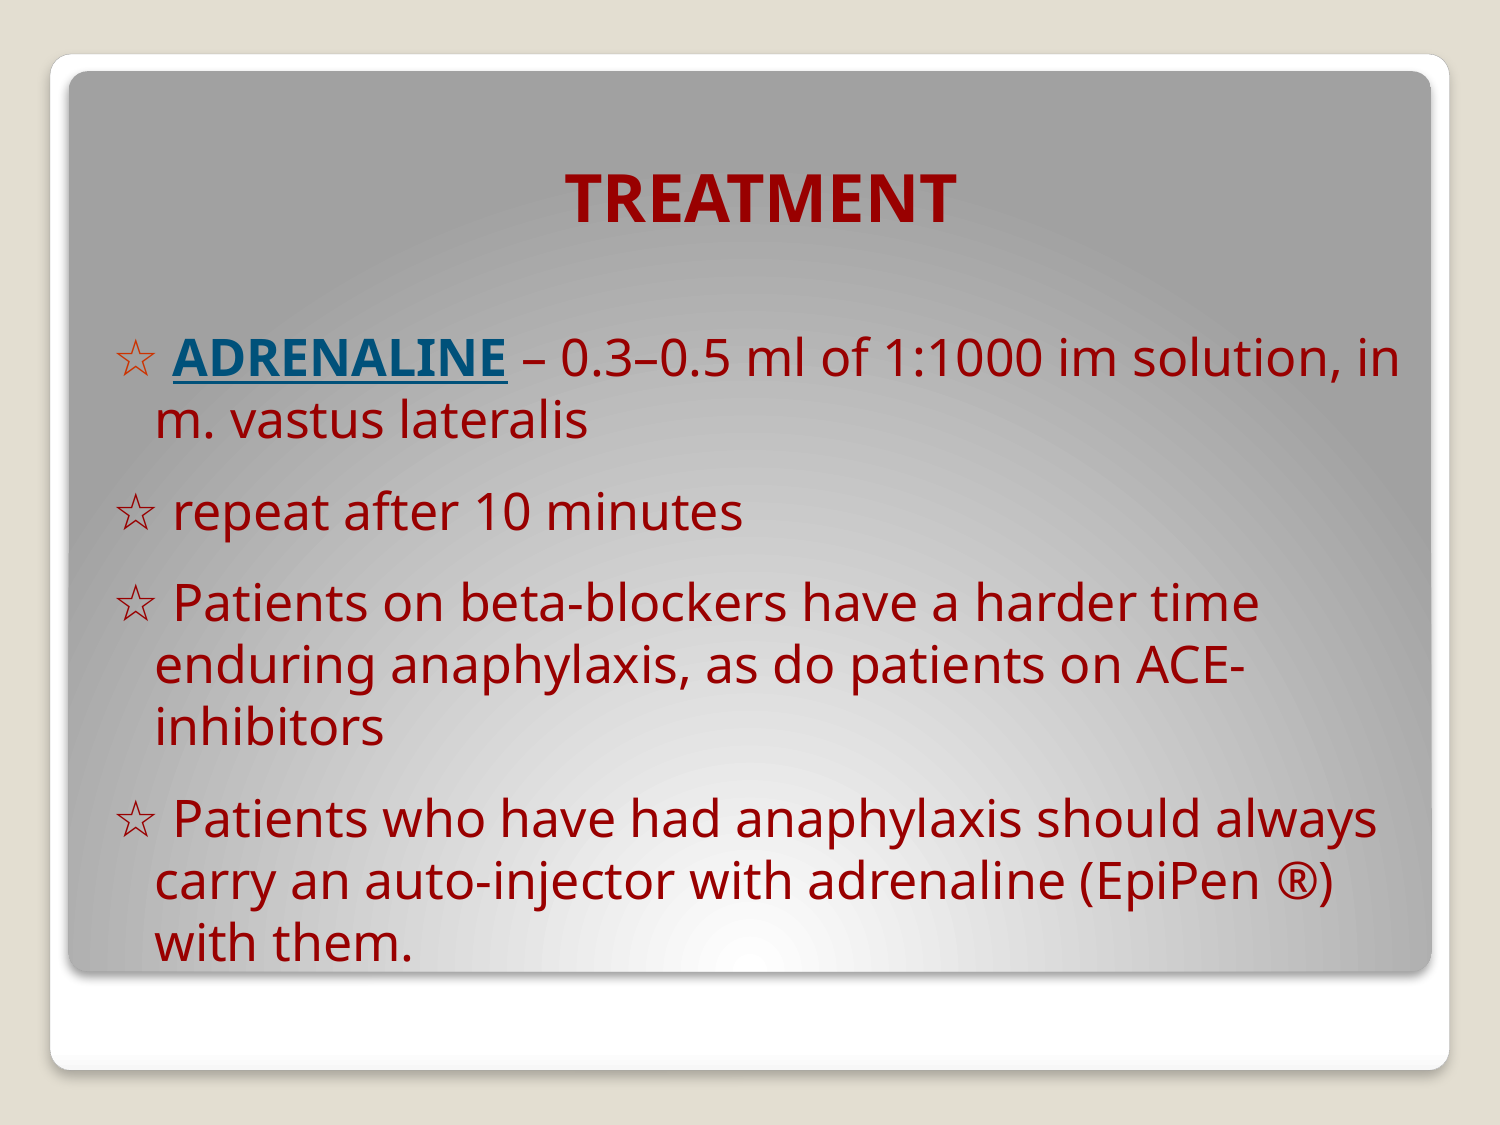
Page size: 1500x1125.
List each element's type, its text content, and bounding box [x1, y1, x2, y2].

list TREATMENT ☆ ADRENALINE – 0.3–0.5 ml of 1:1000 im solution, in m. vastus lateralis ☆ repeat after 10 minutes ☆ Patients on beta-blockers have a harder time enduring anaphylaxis, as do patients on ACE-inhibitors ☆ Patients who have had anaphylaxis should always carry an auto-injector with adrenaline (EpiPen ®) with them. [82, 140, 1425, 985]
